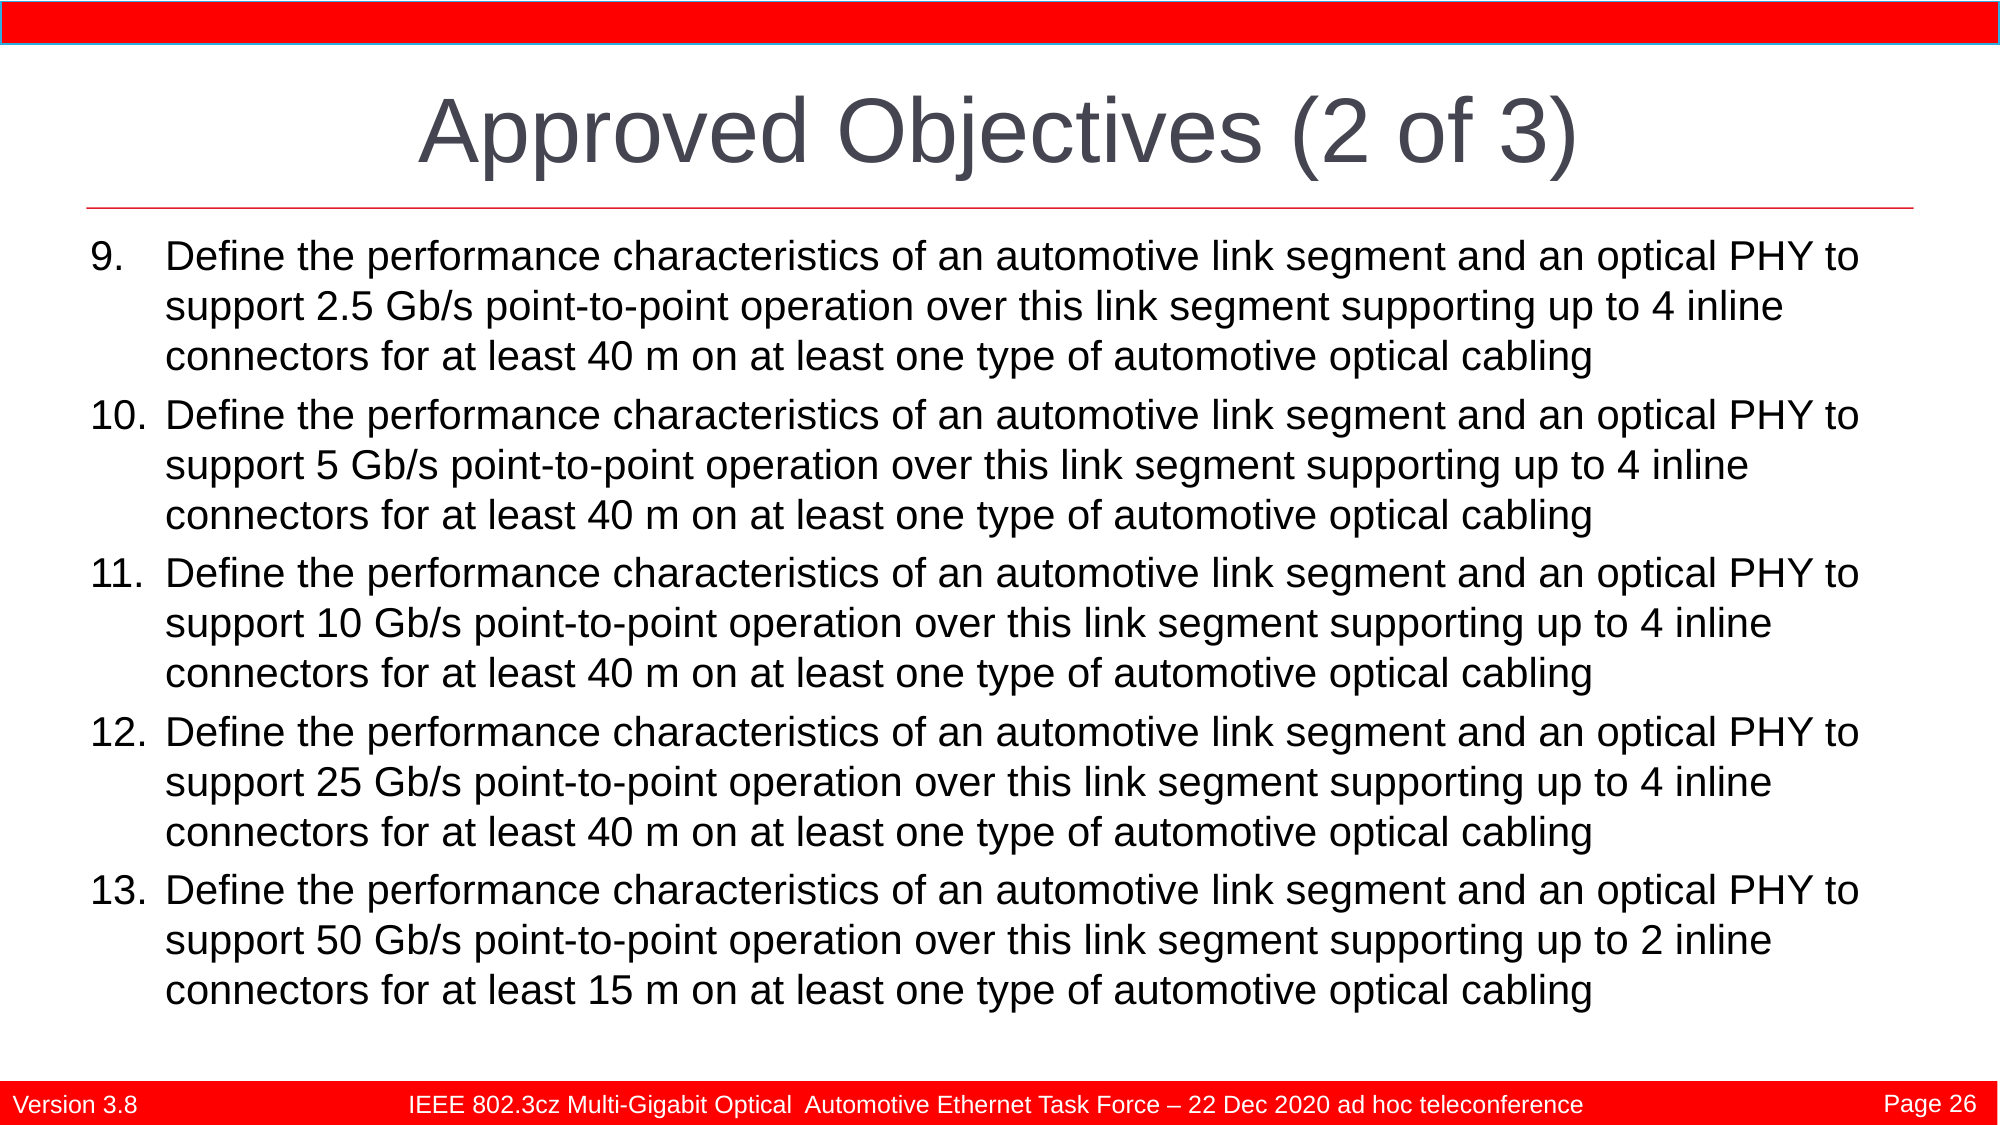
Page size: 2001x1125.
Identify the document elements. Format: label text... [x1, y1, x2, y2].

list Define the performance characteristics of an automotive link segment and an optical PHY to support 2.5 Gb/s point-to-point operation over this link segment supporting up to 4 inline connectors for at least 40 m on at least one type of automotive optical cabling Define the performance characteristics of an automotive link segment and an optical PHY to support 5 Gb/s point-to-point operation over this link segment supporting up to 4 inline connectors for at least 40 m on at least one type of automotive optical cabling Define the performance characteristics of an automotive link segment and an optical PHY to support 10 Gb/s point-to-point operation over this link segment supporting up to 4 inline connectors for at least 40 m on at least one type of automotive optical cabling Define the performance characteristics of an automotive link segment and an optical PHY to support 25 Gb/s point-to-point operation over this link segment supporting up to 4 inline connectors for at least 40 m on at least one type of automotive optical cabling Define the performance characteristics of an automotive link segment and an optical PHY to support 50 Gb/s point-to-point operation over this link segment supporting up to 2 inline connectors for at least 15 m on at least one type of automotive optical cabling [0, 221, 1901, 1083]
title Approved Objectives (2 of 3) [99, 66, 1901, 197]
